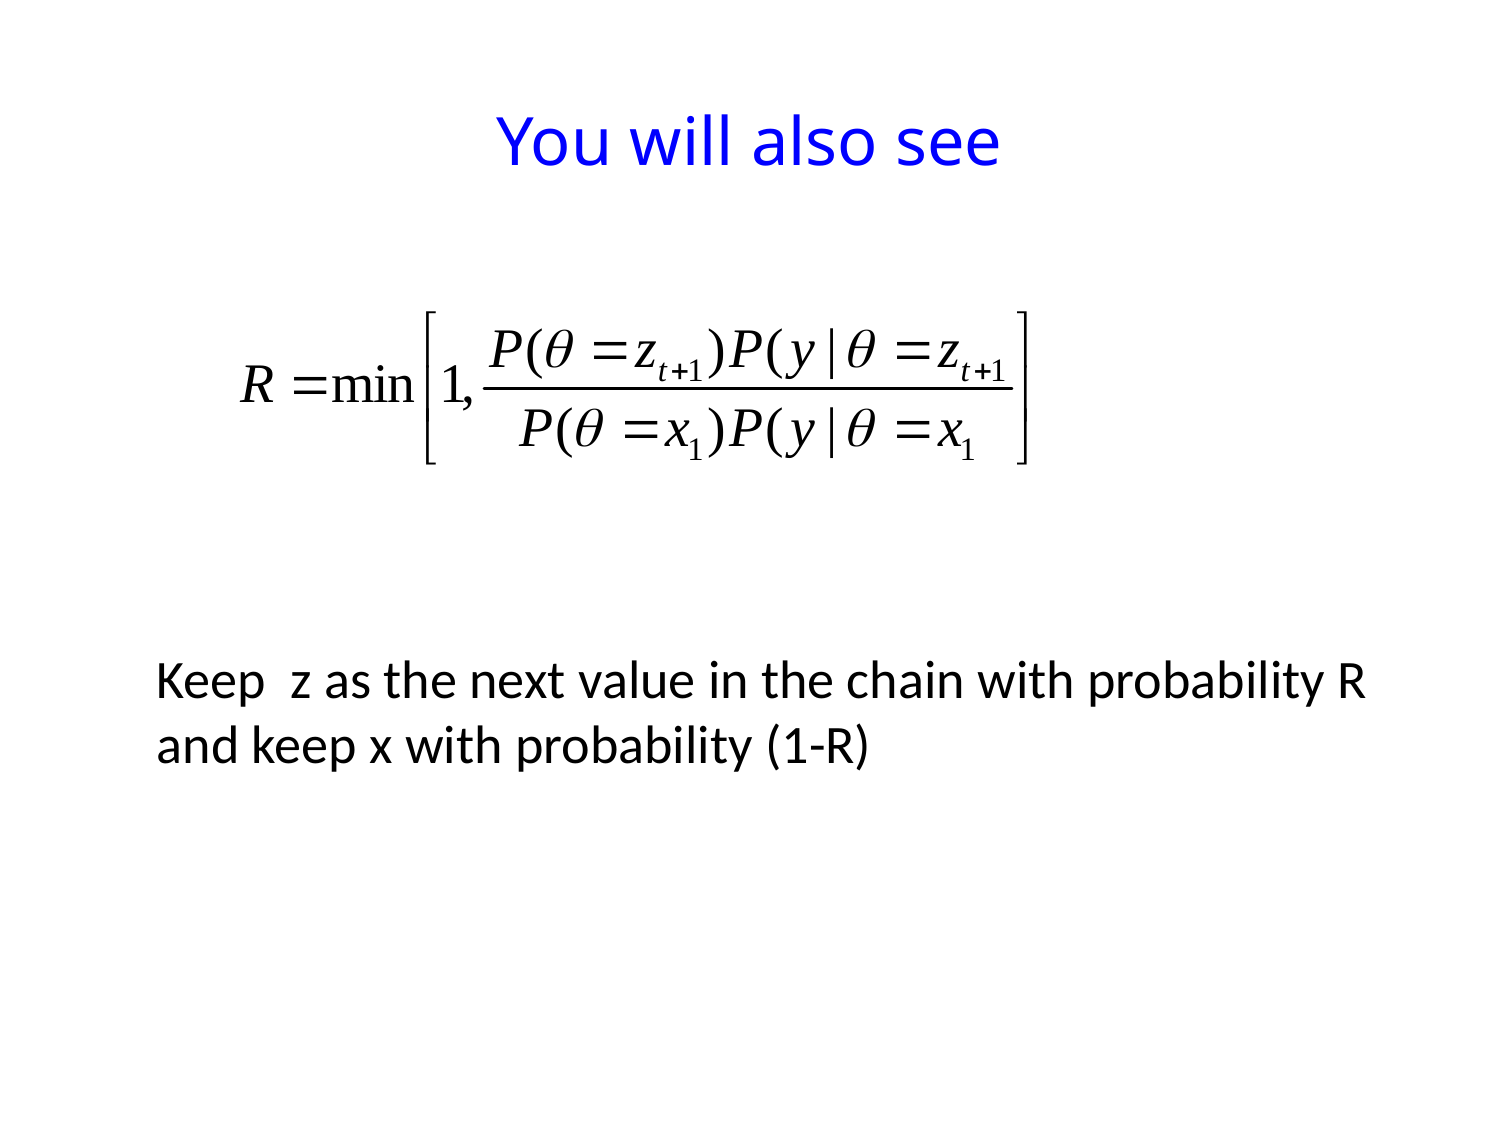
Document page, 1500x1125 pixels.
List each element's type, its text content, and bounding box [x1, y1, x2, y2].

title You will also see [75, 45, 1425, 233]
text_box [229, 299, 1051, 478]
text_box Keep z as the next value in the chain with probability R and keep x with probability (1-R) [142, 637, 1397, 783]
